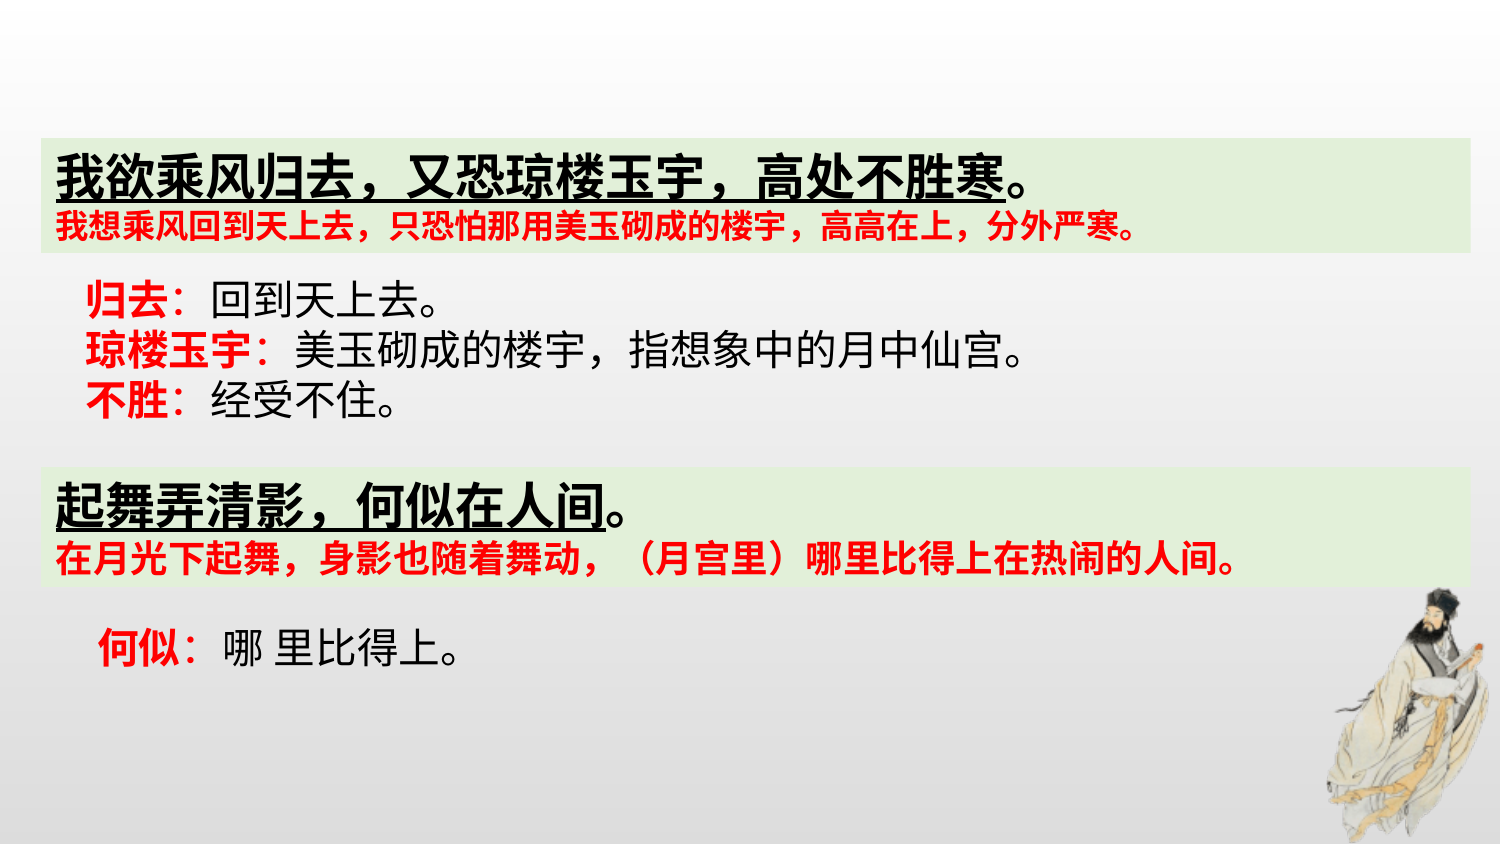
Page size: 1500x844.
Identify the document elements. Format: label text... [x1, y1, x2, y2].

text_box 起舞弄清影，何似在人间。 在月光下起舞，身影也随着舞动，（月宫里）哪里比得上在热闹的人间。 [41, 467, 1471, 587]
text_box 何似：哪 里比得上。 [82, 614, 739, 679]
text_box 归去：回到天上去。 琼楼玉宇：美玉砌成的楼宇，指想象中的月中仙宫。 不胜：经受不住。 [70, 266, 1465, 432]
picture [1326, 528, 1500, 844]
text_box 我欲乘风归去，又恐琼楼玉宇，高处不胜寒。 我想乘风回到天上去，只恐怕那用美玉砌成的楼宇，高高在上，分外严寒。 [41, 138, 1471, 253]
